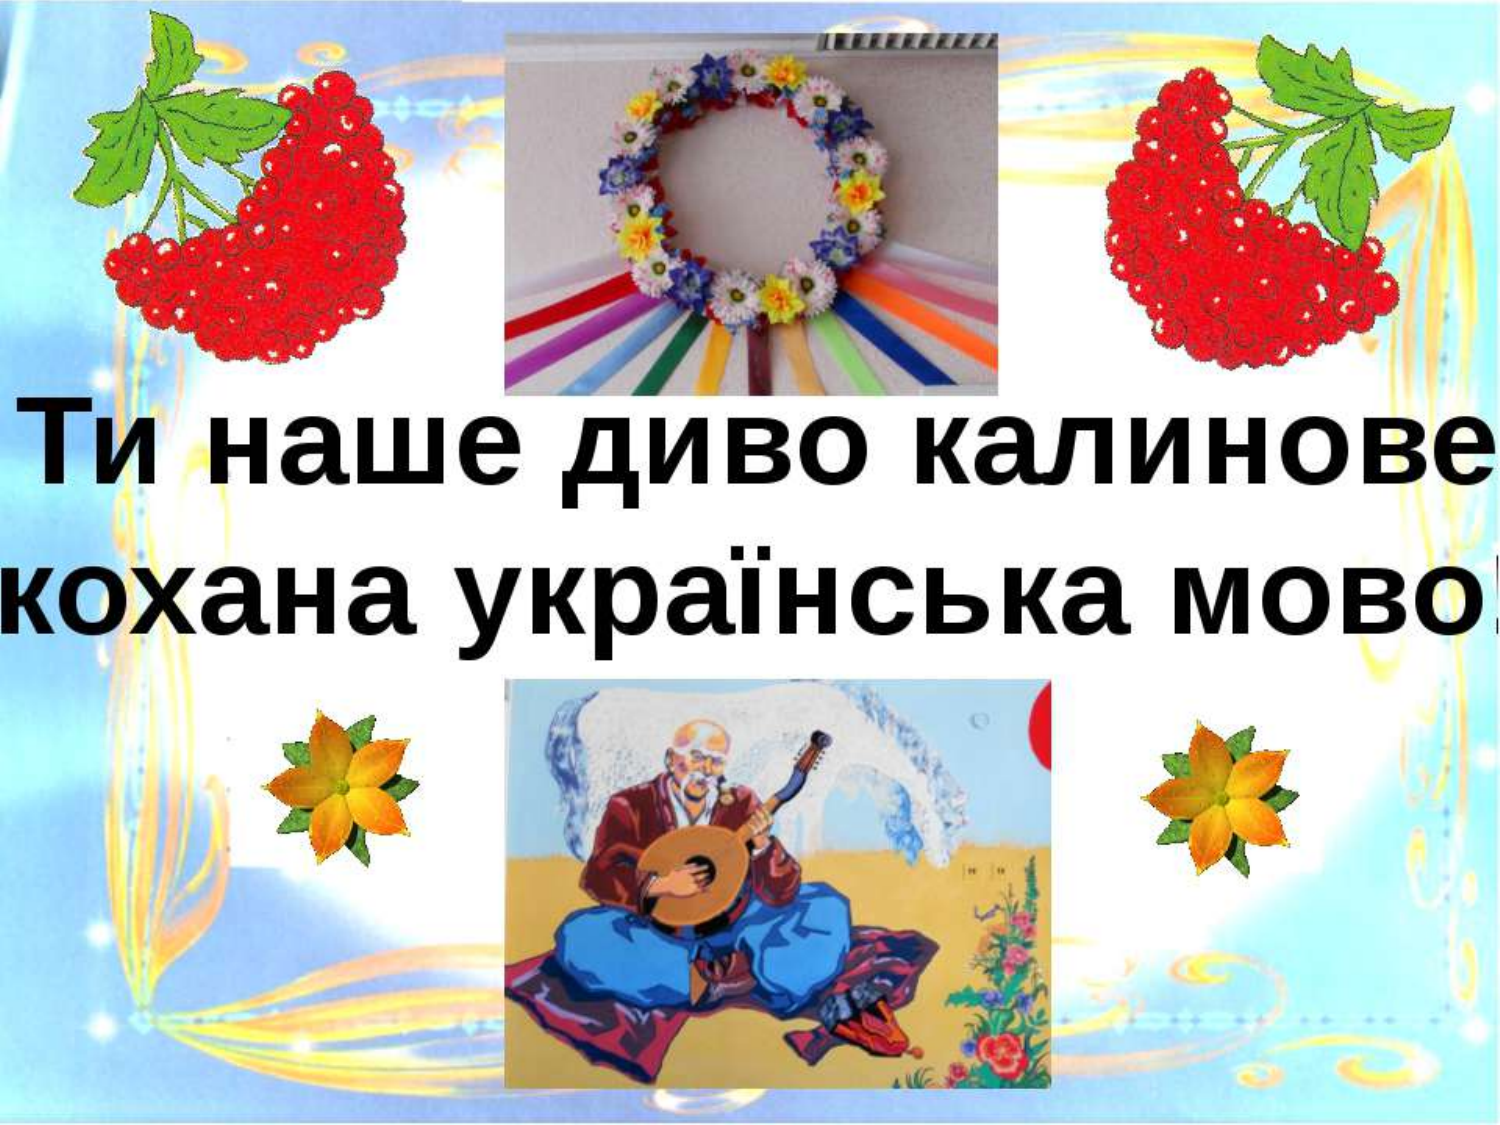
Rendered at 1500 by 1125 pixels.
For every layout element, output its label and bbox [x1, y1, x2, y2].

list [0, 0, 1500, 1125]
